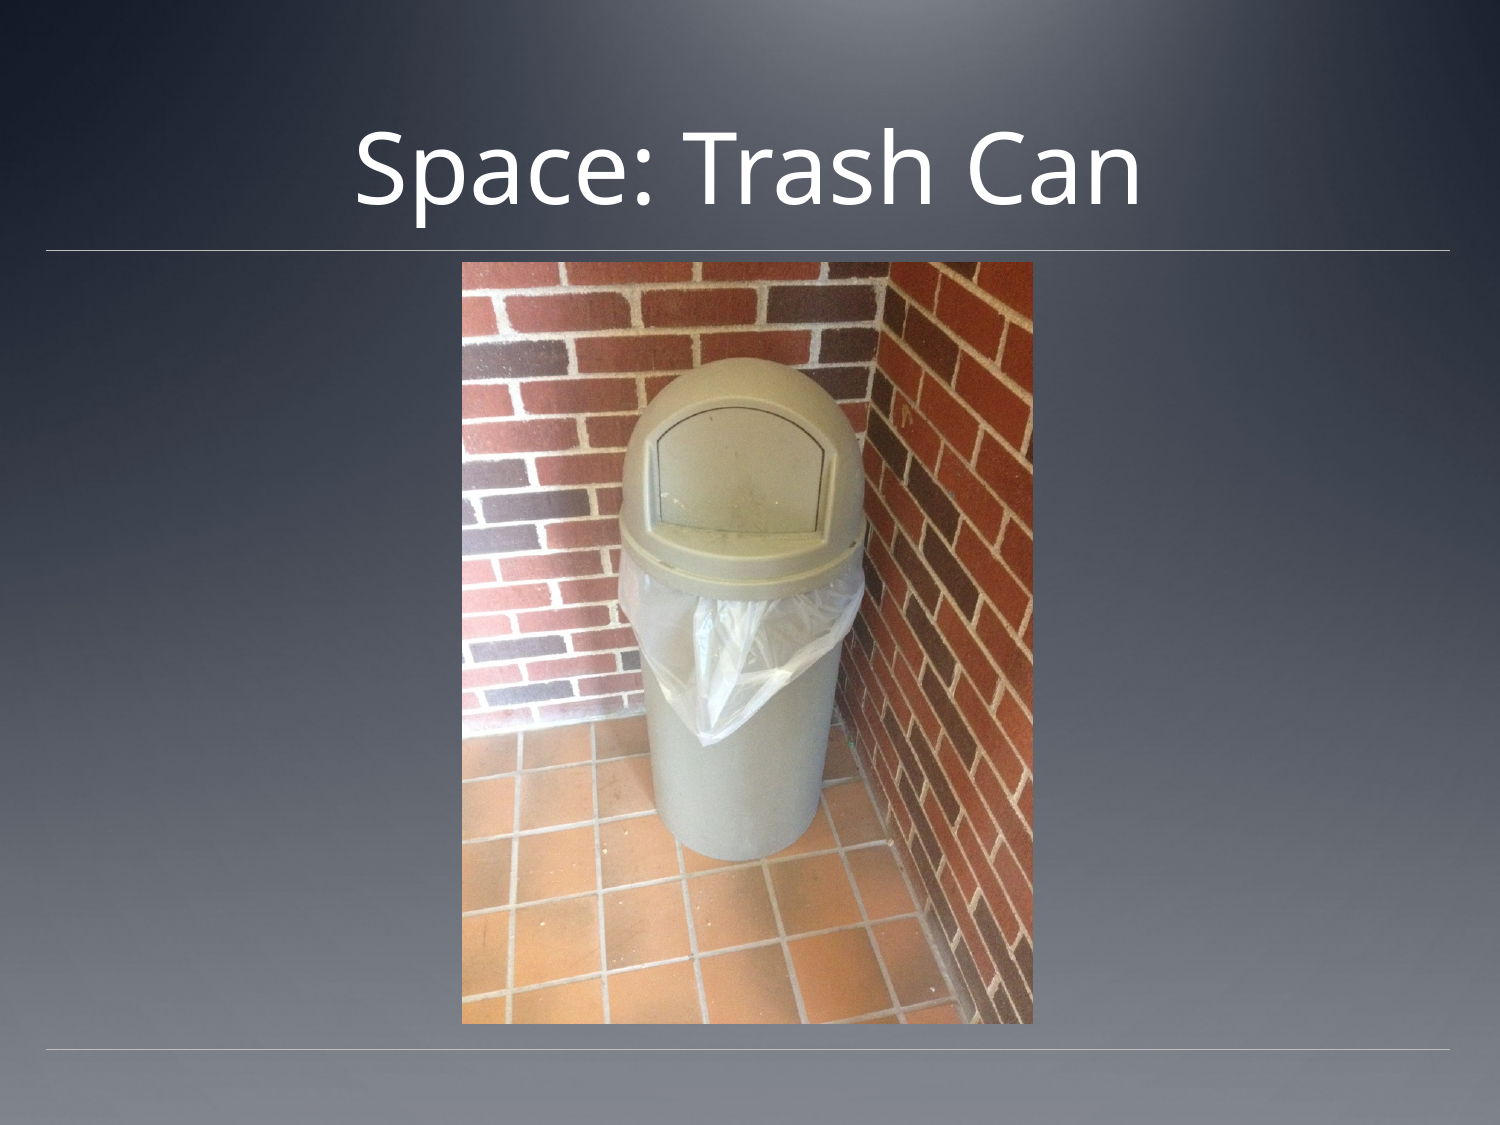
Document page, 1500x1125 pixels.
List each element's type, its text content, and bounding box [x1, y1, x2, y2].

title Space: Trash Can [105, 17, 1394, 233]
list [99, 260, 1396, 1026]
